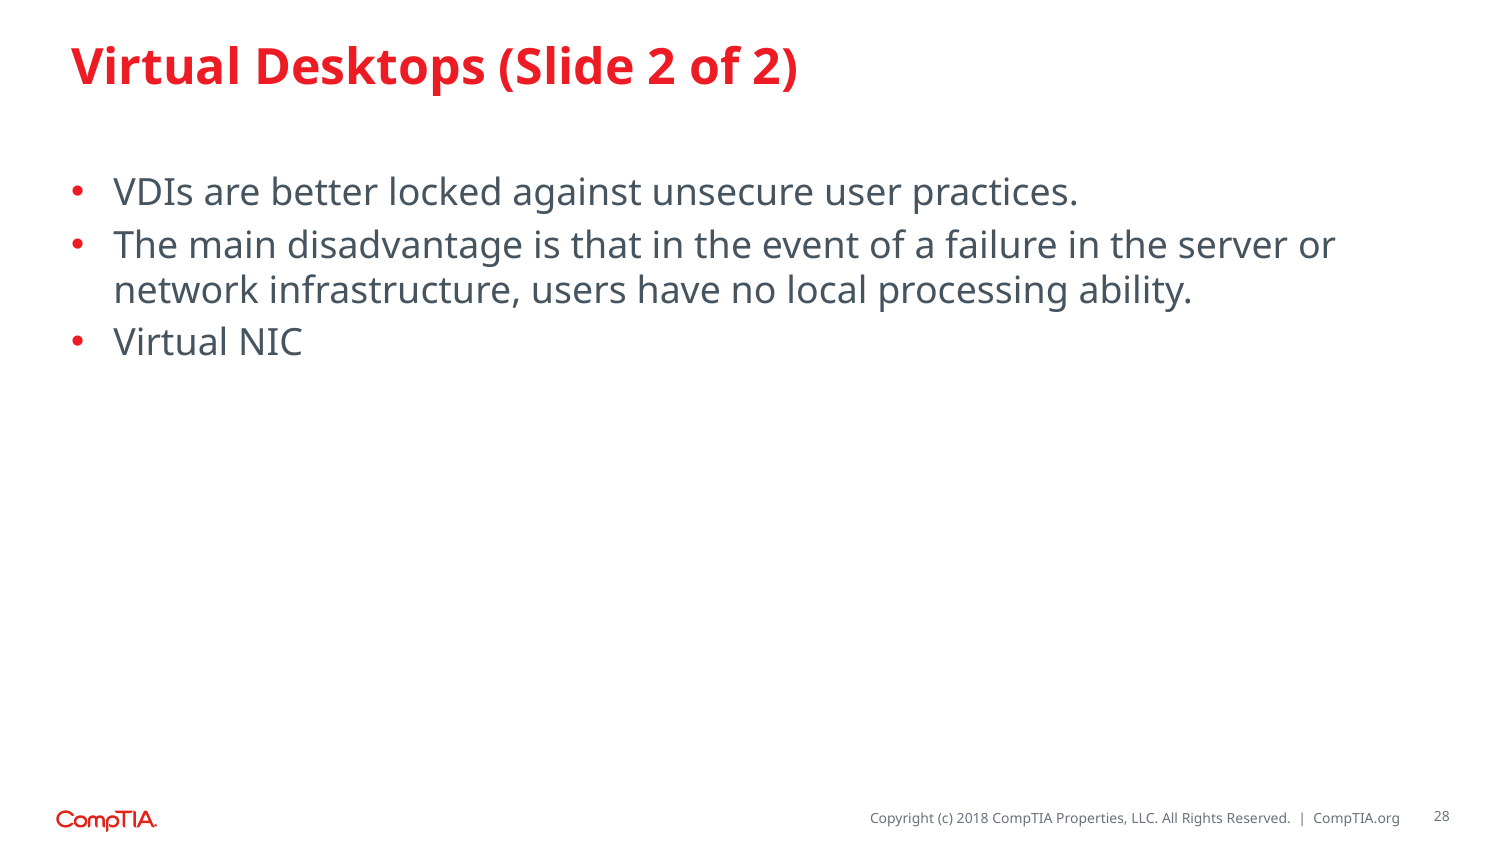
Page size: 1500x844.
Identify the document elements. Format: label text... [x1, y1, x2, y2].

slide_number 28 [1407, 800, 1450, 835]
list VDIs are better locked against unsecure user practices. The main disadvantage is that in the event of a failure in the server or network infrastructure, users have no local processing ability. Virtual NIC [56, 160, 1444, 746]
title Virtual Desktops (Slide 2 of 2) [56, 12, 1444, 117]
